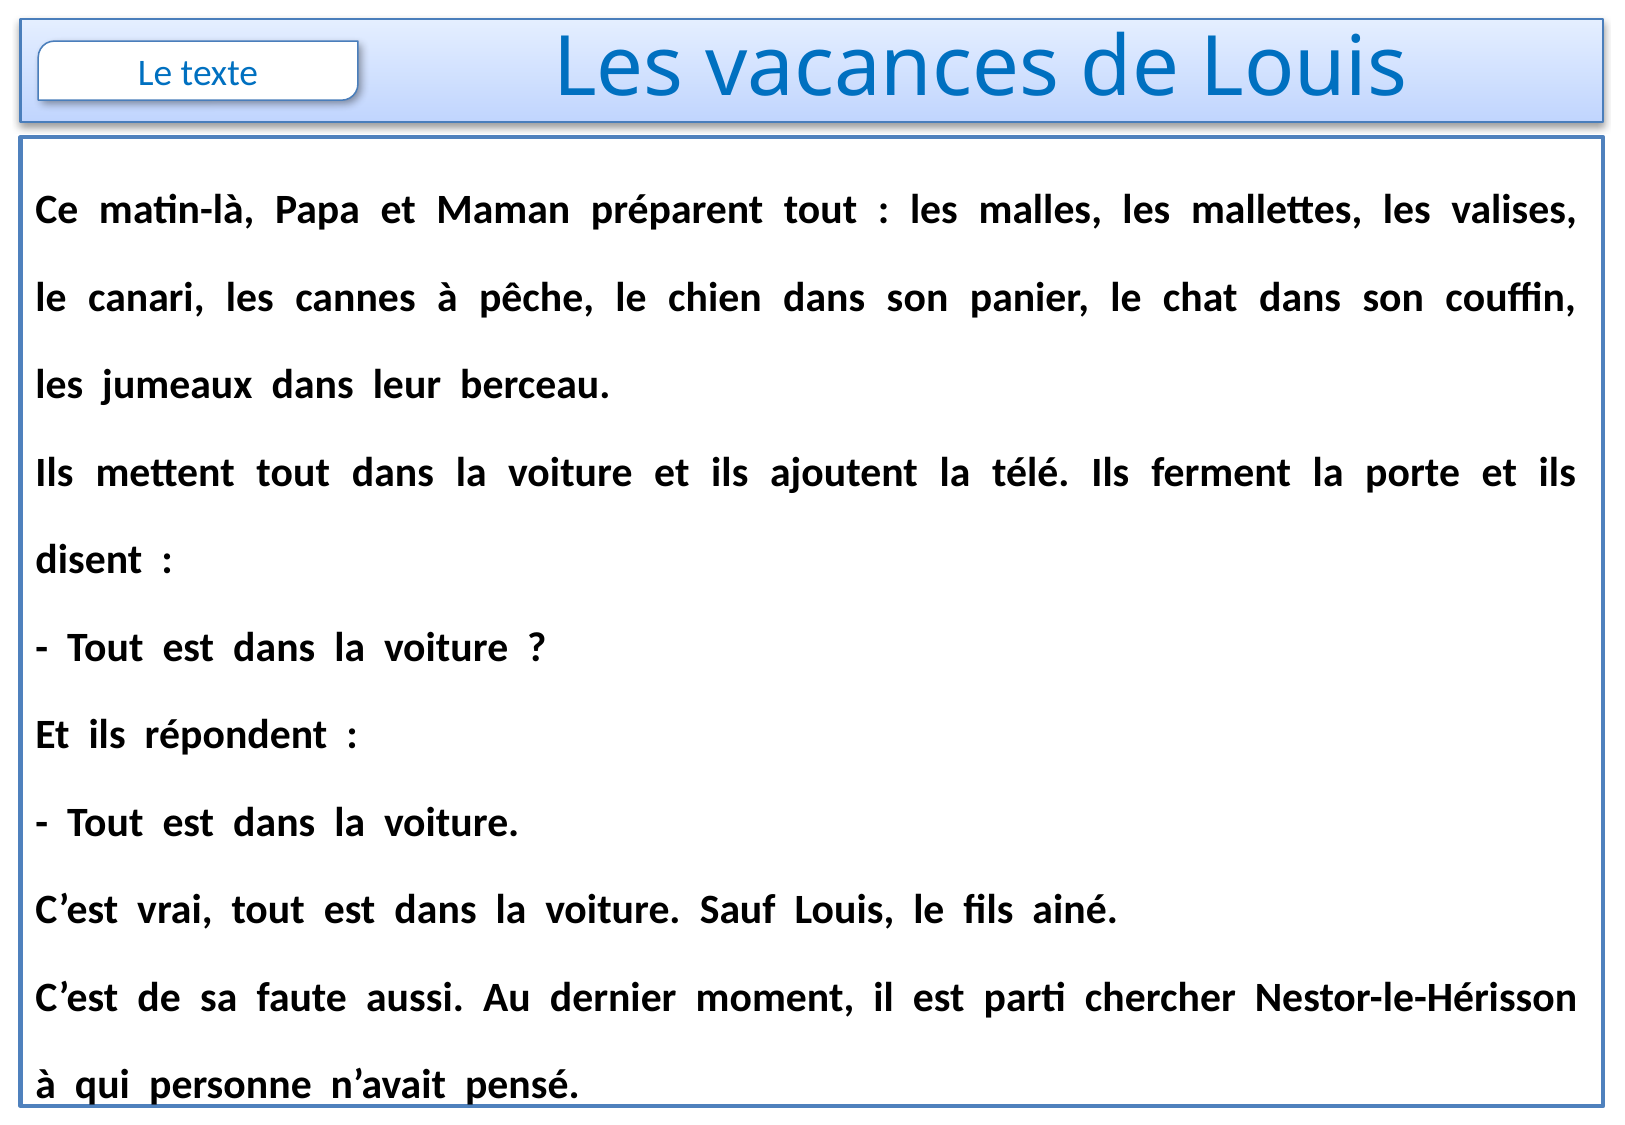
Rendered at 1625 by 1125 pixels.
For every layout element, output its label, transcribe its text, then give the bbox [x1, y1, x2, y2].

list Ce matin-là, Papa et Maman préparent tout : les malles, les mallettes, les valises, le canari, les cannes à pêche, le chien dans son panier, le chat dans son couffin, les jumeaux dans leur berceau. Ils mettent tout dans la voiture et ils ajoutent la télé. Ils ferment la porte et ils disent : - Tout est dans la voiture ? Et ils répondent : - Tout est dans la voiture. C’est vrai, tout est dans la voiture. Sauf Louis, le fils ainé. C’est de sa faute aussi. Au dernier moment, il est parti chercher Nestor-le-Hérisson à qui personne n’avait pensé. [18, 135, 1605, 1108]
title Les vacances de Louis [357, 4, 1604, 120]
